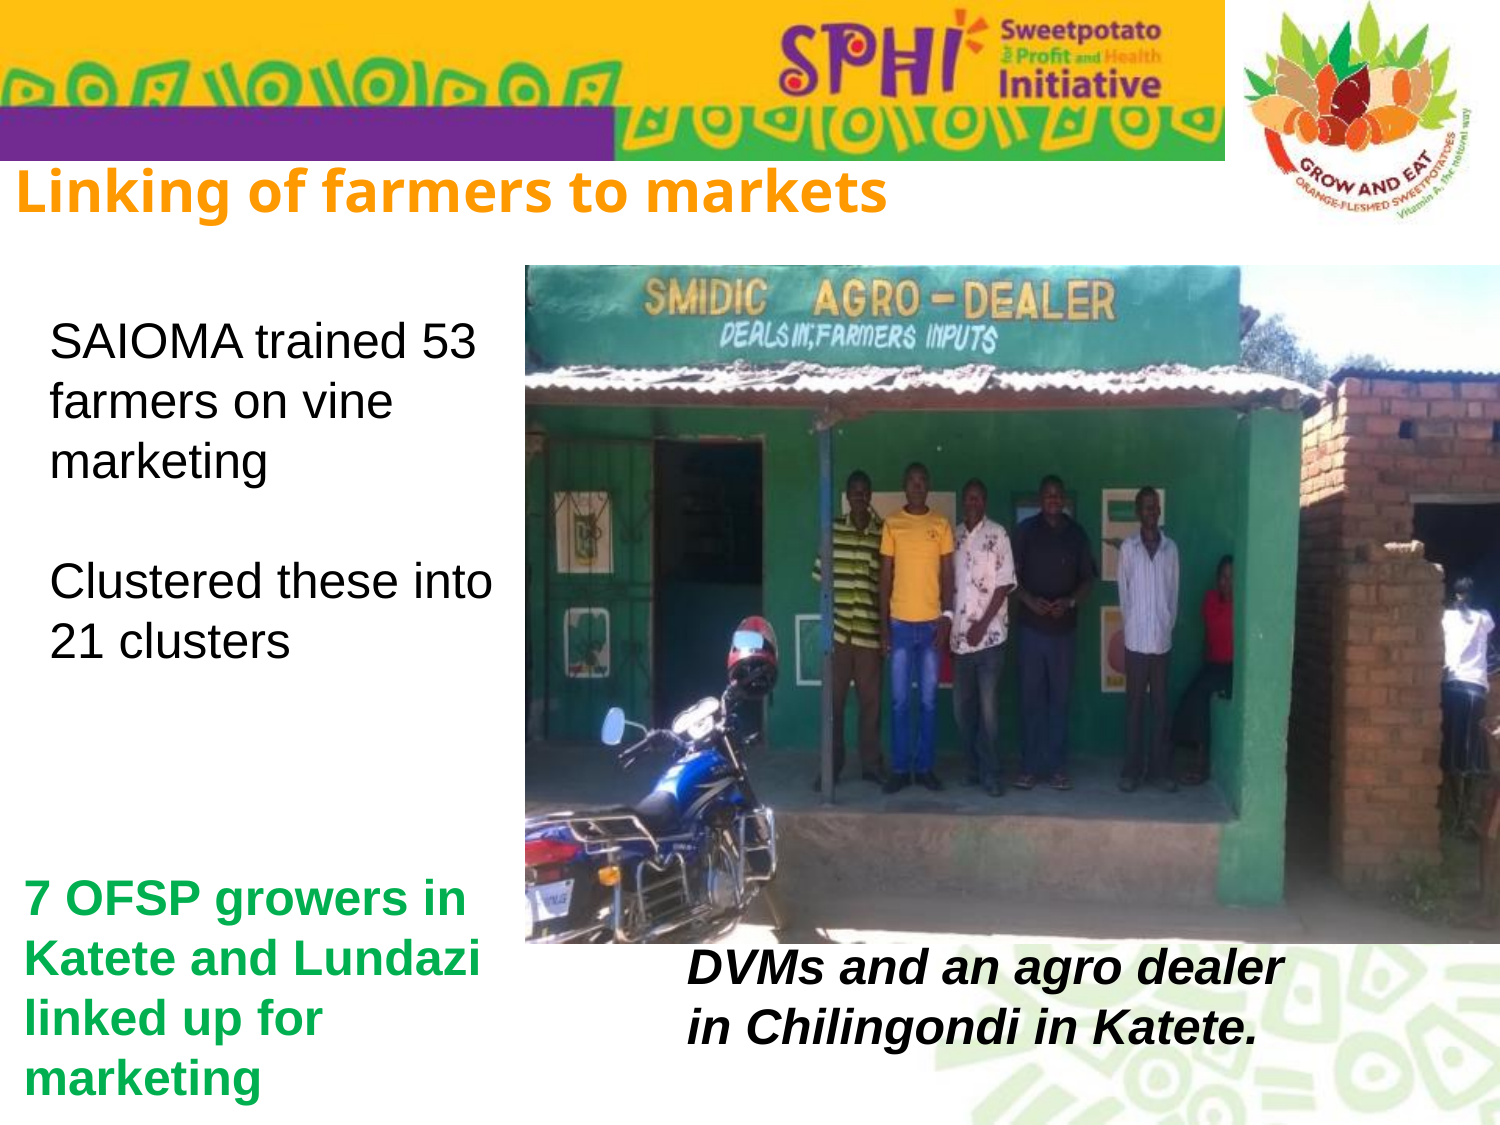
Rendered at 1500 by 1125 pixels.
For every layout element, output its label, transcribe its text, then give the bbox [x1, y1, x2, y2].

title Linking of farmers to markets [0, 146, 1500, 290]
text_box DVMs and an agro dealer in Chilingondi in Katete. [672, 952, 1319, 1063]
picture [524, 265, 1500, 1125]
picture [0, 0, 1225, 146]
text_box 7 OFSP growers in Katete and Lundazi linked up for marketing [8, 858, 551, 1113]
text_box SAIOMA trained 53 farmers on vine marketing Clustered these into 21 clusters [34, 301, 519, 737]
picture [1243, 0, 1479, 251]
